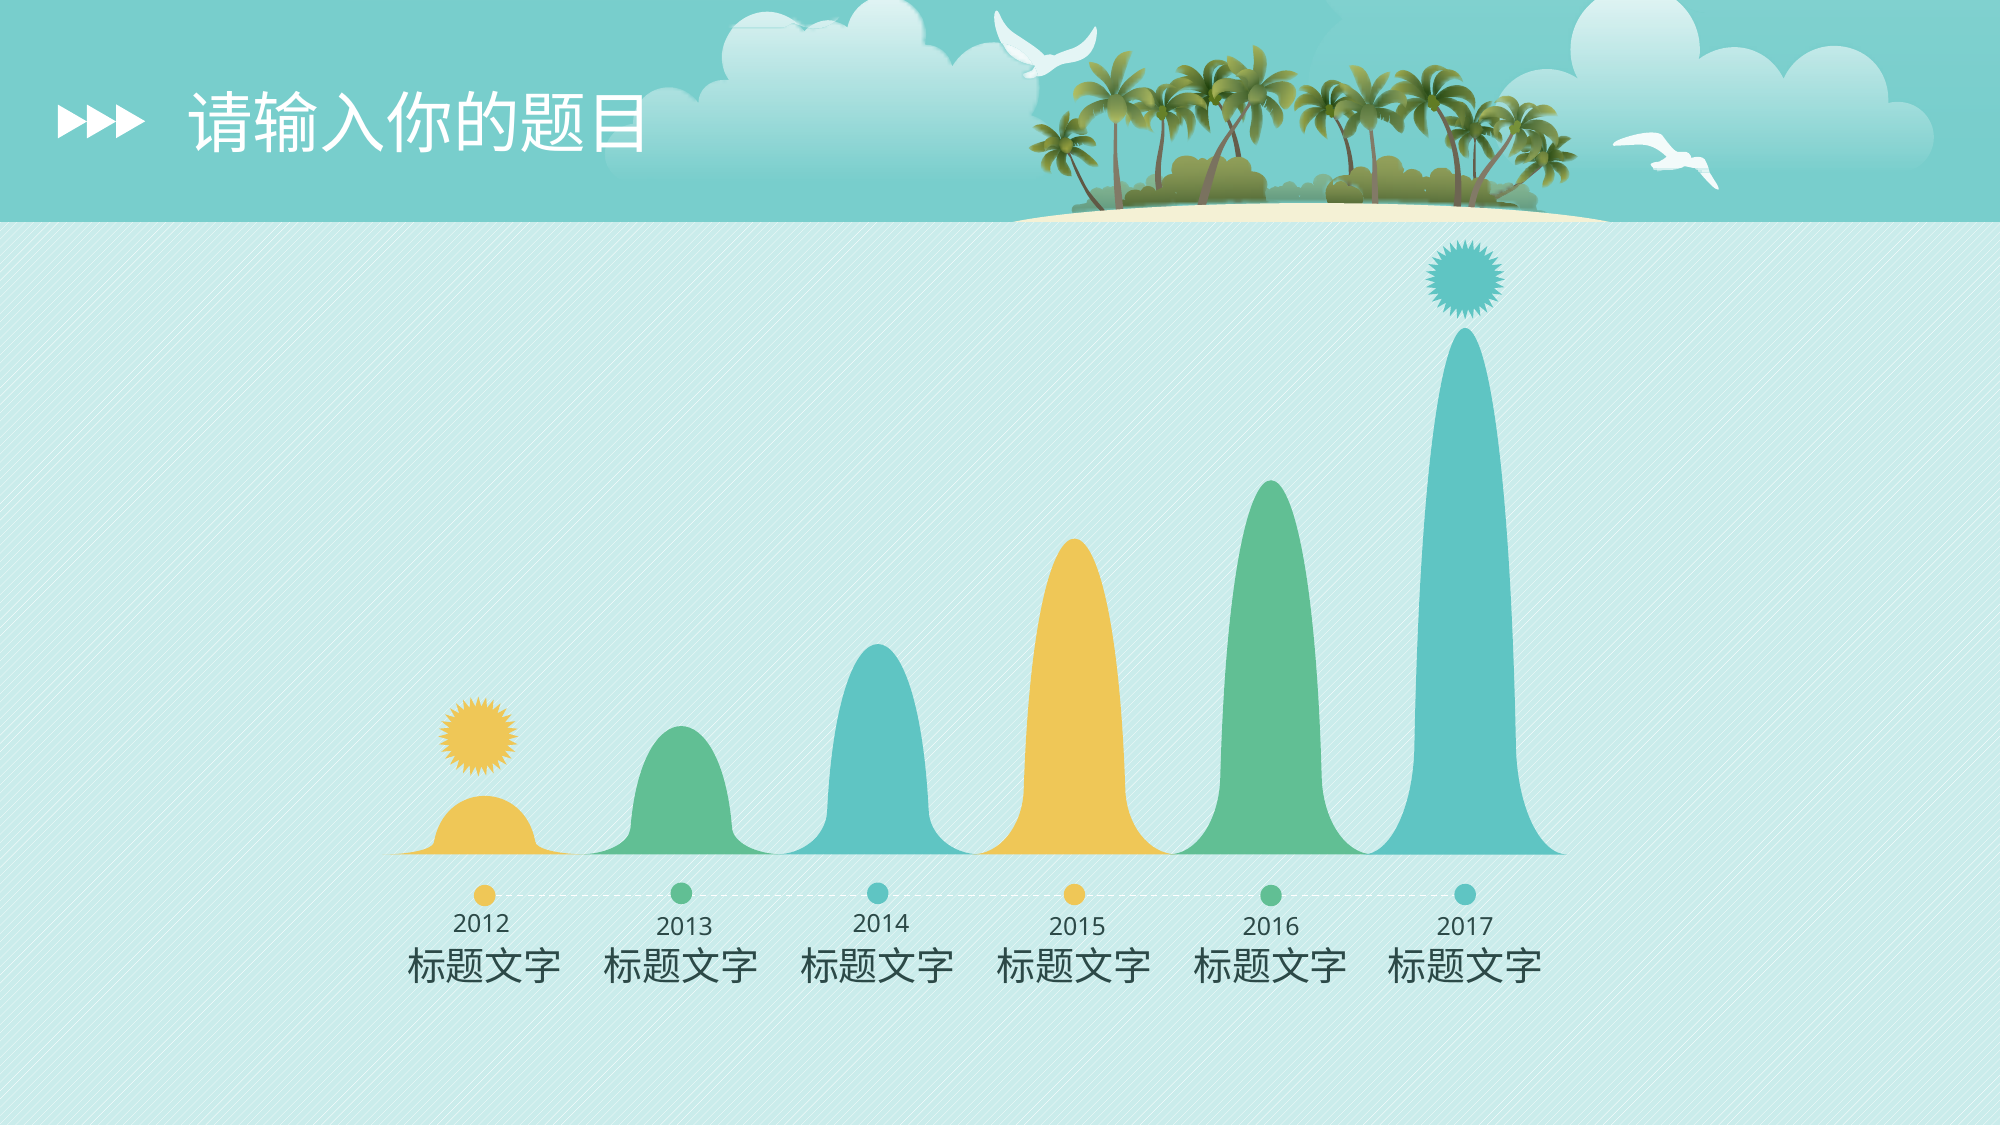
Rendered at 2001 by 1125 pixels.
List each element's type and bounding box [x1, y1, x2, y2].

text_box [962, 538, 1158, 997]
text_box [1353, 239, 1578, 997]
text_box [569, 725, 765, 997]
text_box [1158, 480, 1353, 997]
text_box [372, 696, 597, 997]
text_box [765, 643, 962, 997]
